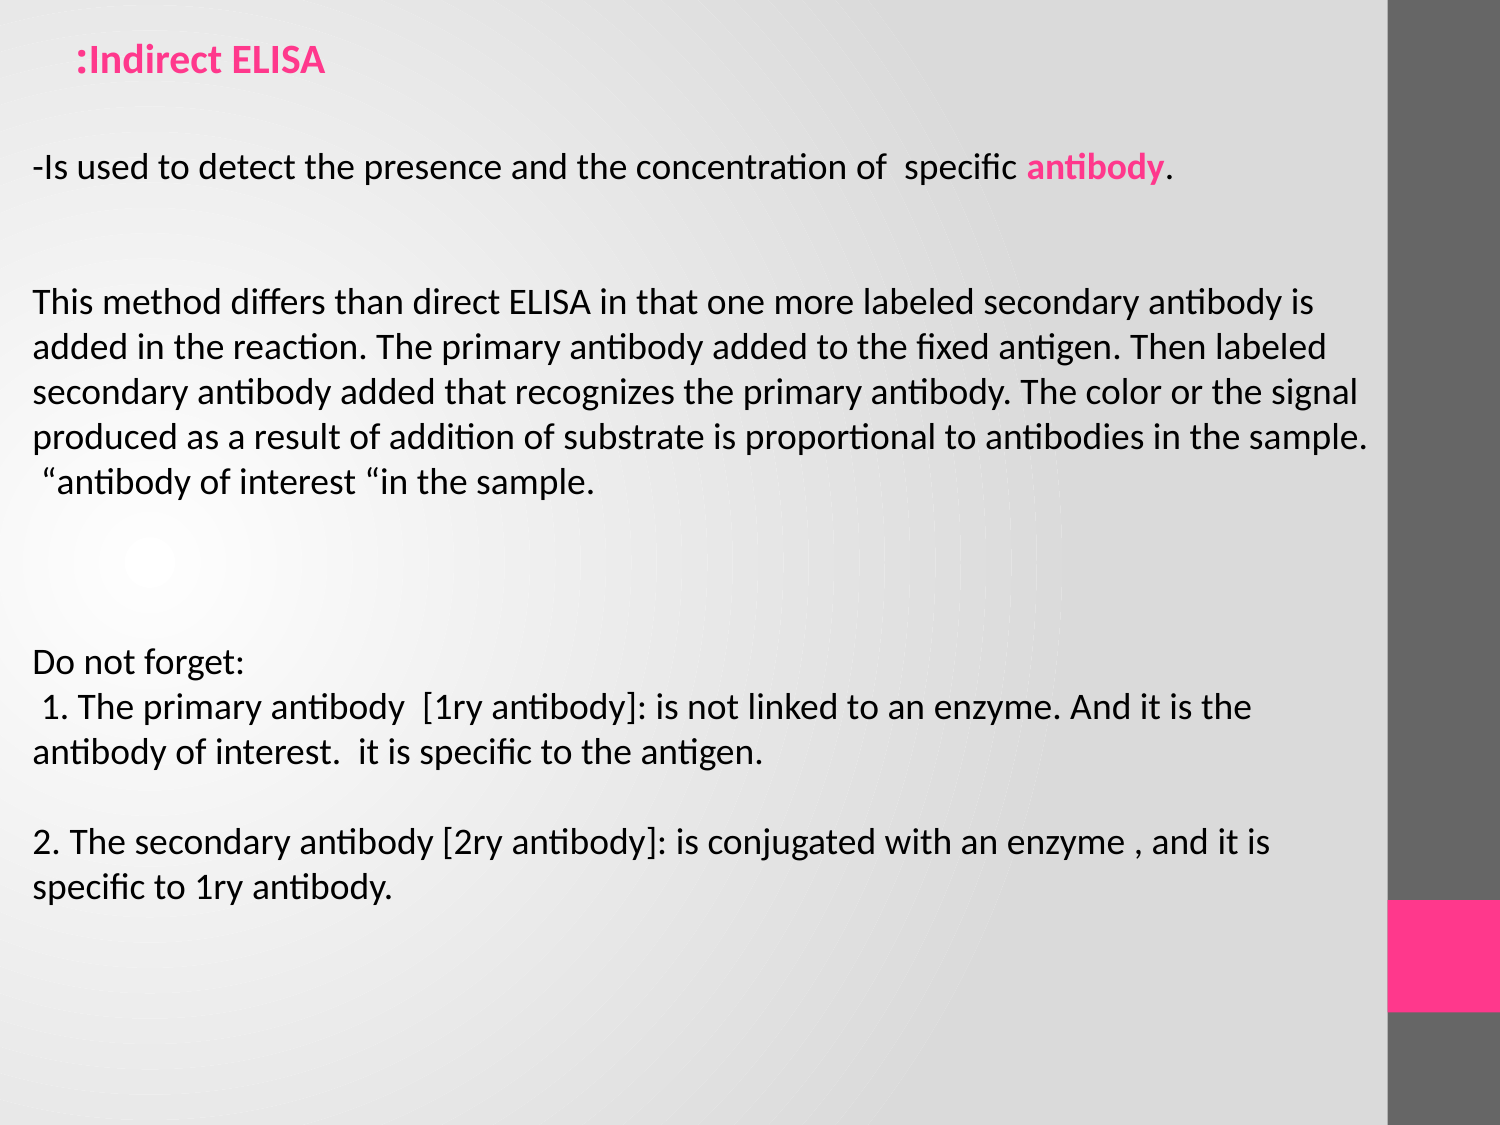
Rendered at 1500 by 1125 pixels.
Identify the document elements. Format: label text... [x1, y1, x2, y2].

text_box -Is used to detect the presence and the concentration of specific antibody. This method differs than direct ELISA in that one more labeled secondary antibody is added in the reaction. The primary antibody added to the fixed antigen. Then labeled secondary antibody added that recognizes the primary antibody. The color or the signal produced as a result of addition of substrate is proportional to antibodies in the sample. “antibody of interest “in the sample. Do not forget: 1. The primary antibody [1ry antibody]: is not linked to an enzyme. And it is the antibody of interest. it is specific to the antigen. 2. The secondary antibody [2ry antibody]: is conjugated with an enzyme , and it is specific to 1ry antibody. [17, 89, 1400, 1005]
text_box Indirect ELISA: [60, 24, 341, 90]
